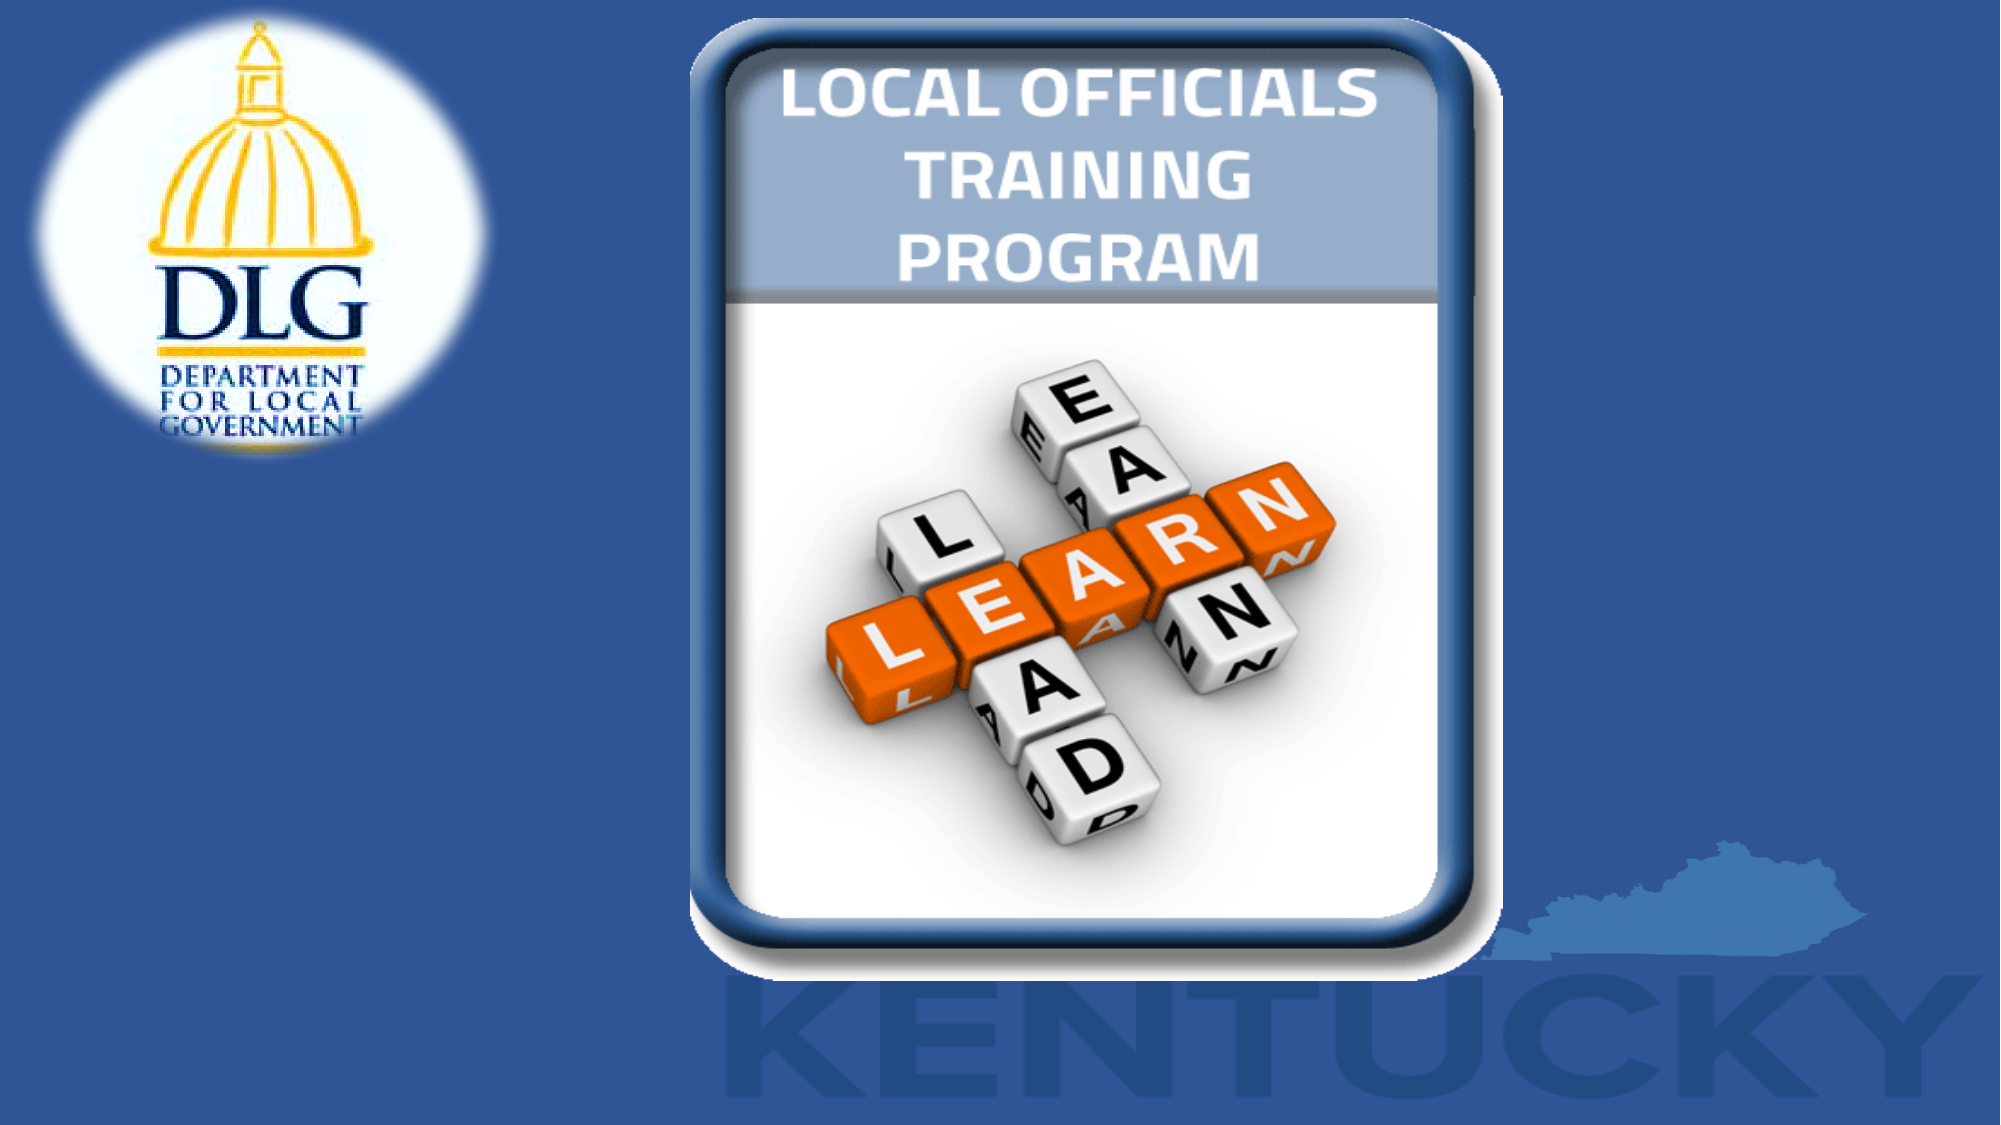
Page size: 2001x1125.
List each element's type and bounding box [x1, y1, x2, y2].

list [137, 299, 1863, 1014]
picture [689, 18, 1503, 981]
picture [41, 21, 481, 402]
